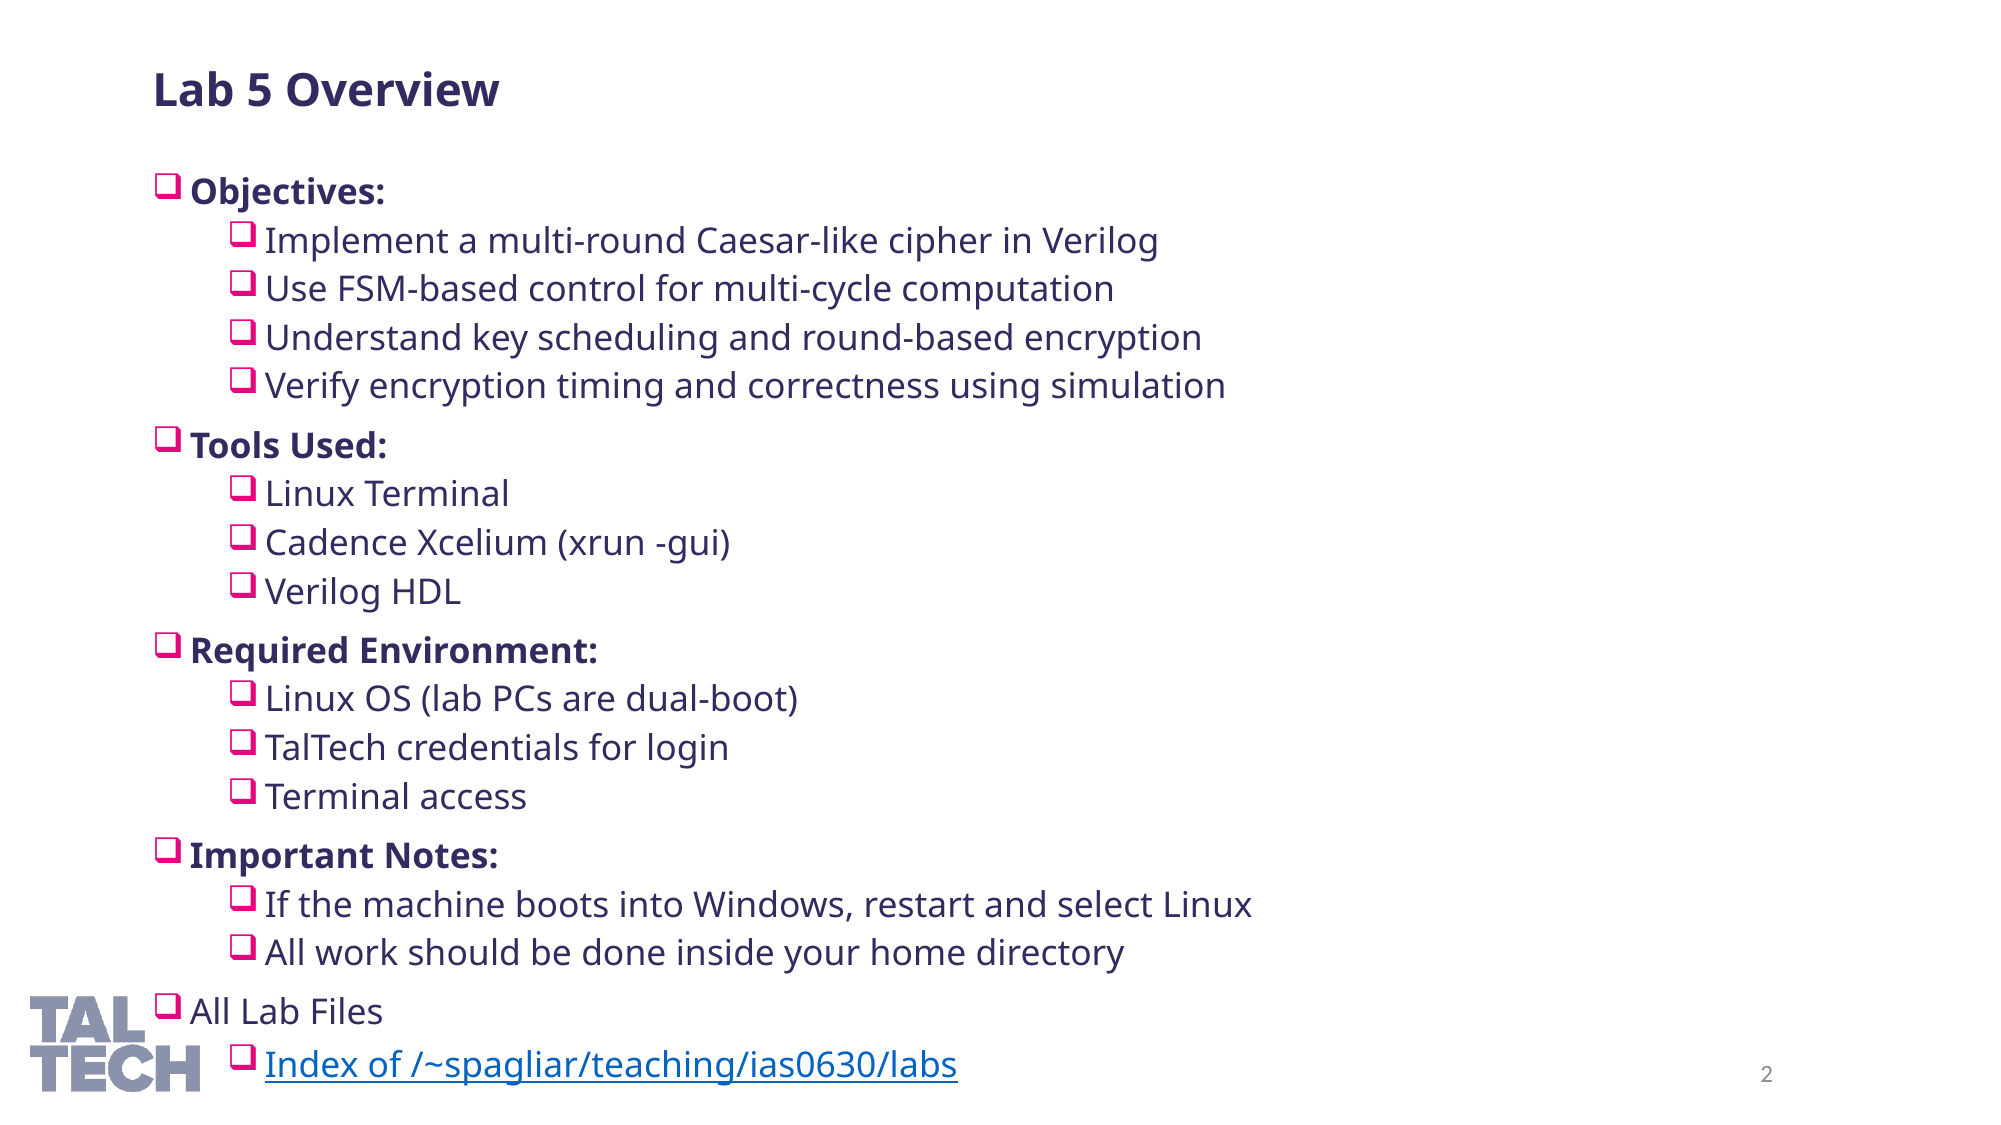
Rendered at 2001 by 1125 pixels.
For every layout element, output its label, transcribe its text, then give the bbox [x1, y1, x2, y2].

list Objectives: Implement a multi-round Caesar-like cipher in Verilog Use FSM-based control for multi-cycle computation Understand key scheduling and round-based encryption Verify encryption timing and correctness using simulation Tools Used: Linux Terminal Cadence Xcelium (xrun -gui) Verilog HDL Required Environment: Linux OS (lab PCs are dual-boot) TalTech credentials for login Terminal access Important Notes: If the machine boots into Windows, restart and select Linux All work should be done inside your home directory All Lab Files Index of /~spagliar/teaching/ias0630/labs [137, 166, 1863, 959]
picture [25, 990, 204, 1097]
title Lab 5 Overview [137, 59, 1863, 166]
slide_number 2 [1338, 1042, 1789, 1103]
